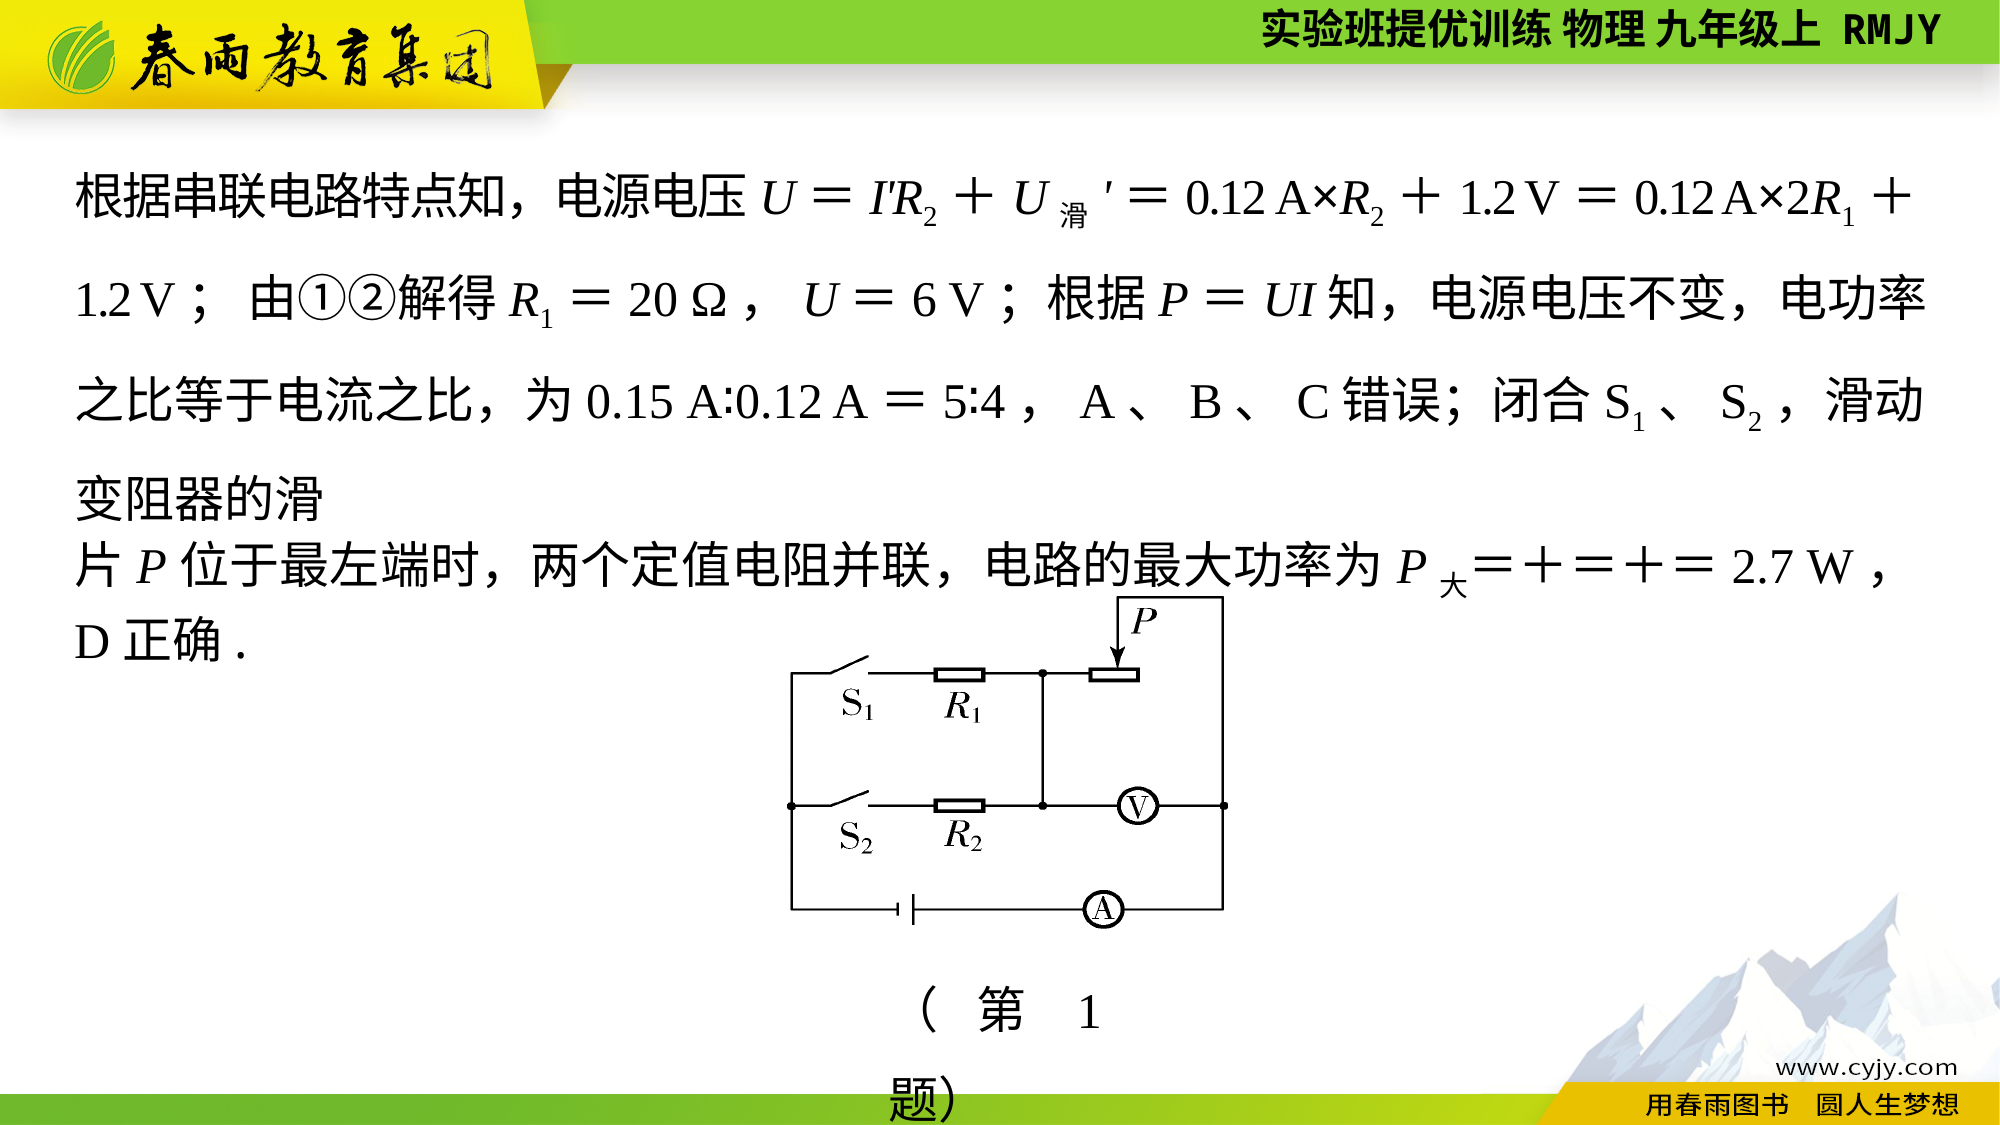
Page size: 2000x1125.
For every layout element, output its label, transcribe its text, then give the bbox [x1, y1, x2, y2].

text_box （第1题） [873, 940, 1129, 1046]
picture [0, 0, 2000, 1125]
